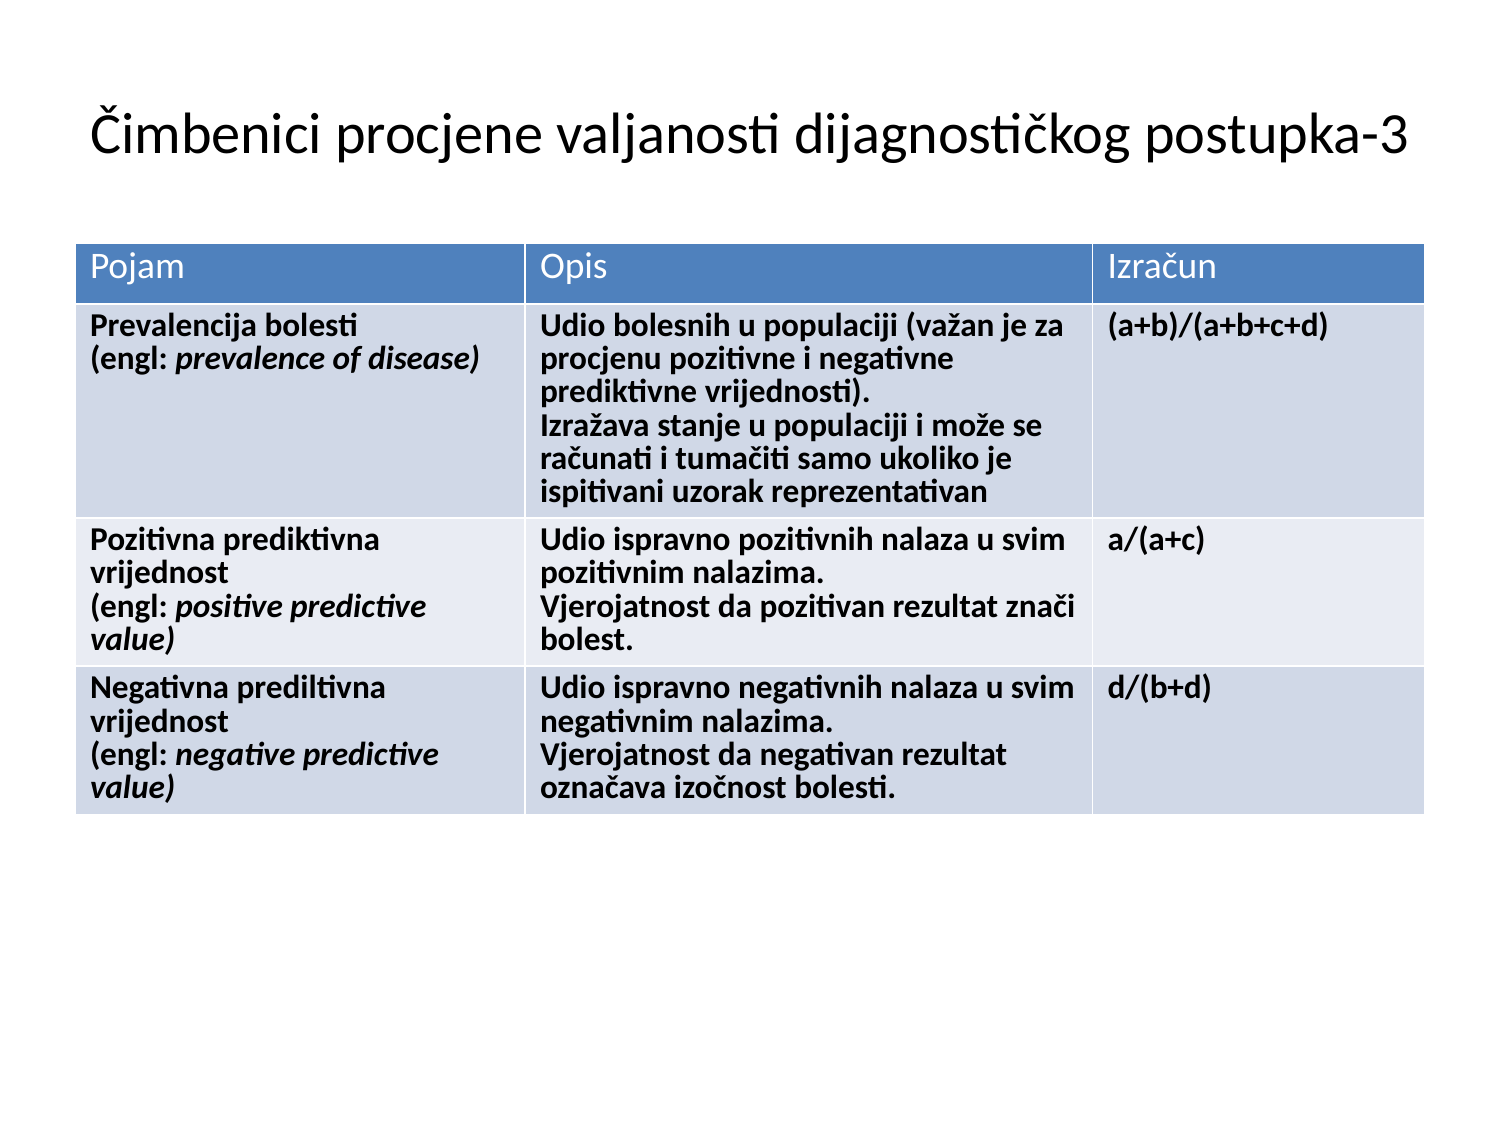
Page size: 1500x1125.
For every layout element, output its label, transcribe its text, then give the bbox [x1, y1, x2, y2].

table_header Opis [526, 244, 1092, 303]
table_cell Udio ispravno pozitivnih nalaza u svim pozitivnim nalazima. Vjerojatnost da pozitivan rezultat znači bolest. [526, 519, 1092, 665]
table_cell (a+b)/(a+b+c+d) [1093, 305, 1424, 517]
table_cell Udio bolesnih u populaciji (važan je za procjenu pozitivne i negativne prediktivne vrijednosti). Izražava stanje u populaciji i može se računati i tumačiti samo ukoliko je ispitivani uzorak reprezentativan [526, 305, 1092, 517]
title Čimbenici procjene valjanosti dijagnostičkog postupka-3 [75, 45, 1425, 233]
table_header Izračun [1093, 244, 1424, 303]
table_cell Pozitivna prediktivna vrijednost (engl: positive predictive value) [76, 519, 524, 665]
table_cell a/(a+c) [1093, 519, 1424, 665]
table_cell Negativna prediltivna vrijednost (engl: negative predictive value) [76, 667, 524, 814]
table_cell Udio ispravno negativnih nalaza u svim negativnim nalazima. Vjerojatnost da negativan rezultat označava izočnost bolesti. [526, 667, 1092, 814]
table_cell Prevalencija bolesti (engl: prevalence of disease) [76, 305, 524, 517]
table_header Pojam [76, 244, 524, 303]
table_cell d/(b+d) [1093, 667, 1424, 814]
